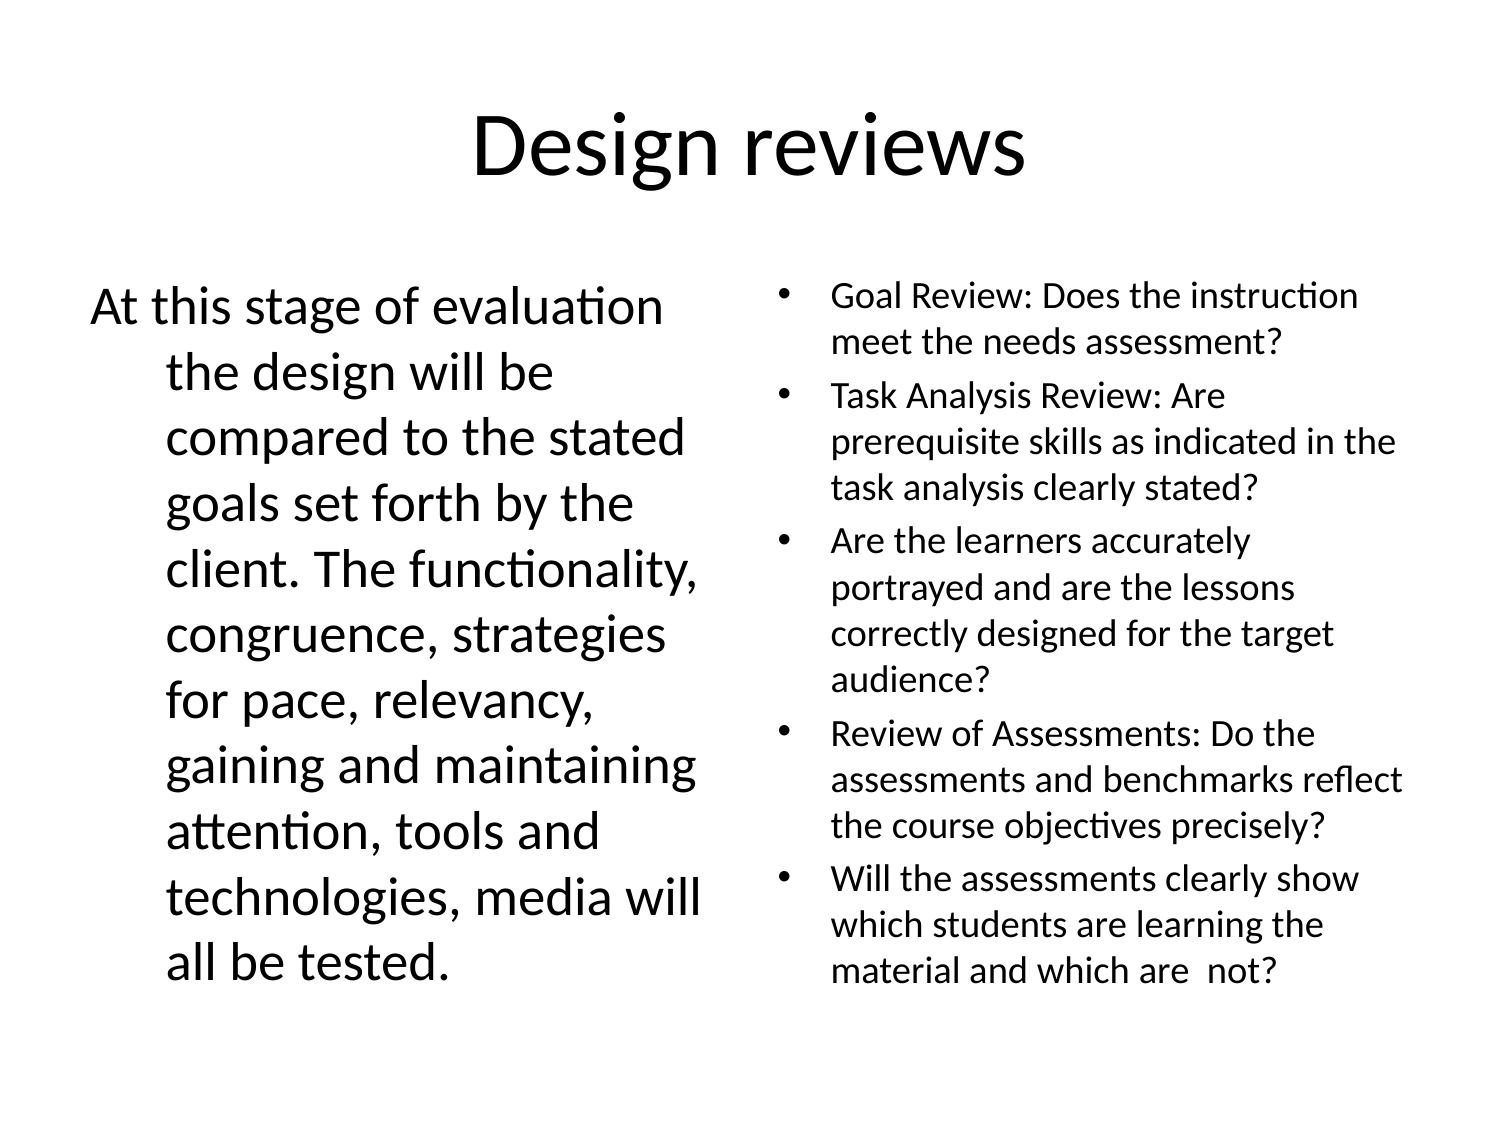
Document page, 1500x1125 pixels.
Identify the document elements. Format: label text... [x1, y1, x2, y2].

title Design reviews [75, 45, 1425, 233]
list At this stage of evaluation the design will be compared to the stated goals set forth by the client. The functionality, congruence, strategies for pace, relevancy, gaining and maintaining attention, tools and technologies, media will all be tested. [75, 262, 738, 1005]
list Goal Review: Does the instruction meet the needs assessment? Task Analysis Review: Are prerequisite skills as indicated in the task analysis clearly stated? Are the learners accurately portrayed and are the lessons correctly designed for the target audience? Review of Assessments: Do the assessments and benchmarks reflect the course objectives precisely? Will the assessments clearly show which students are learning the material and which are not? [762, 262, 1425, 1005]
